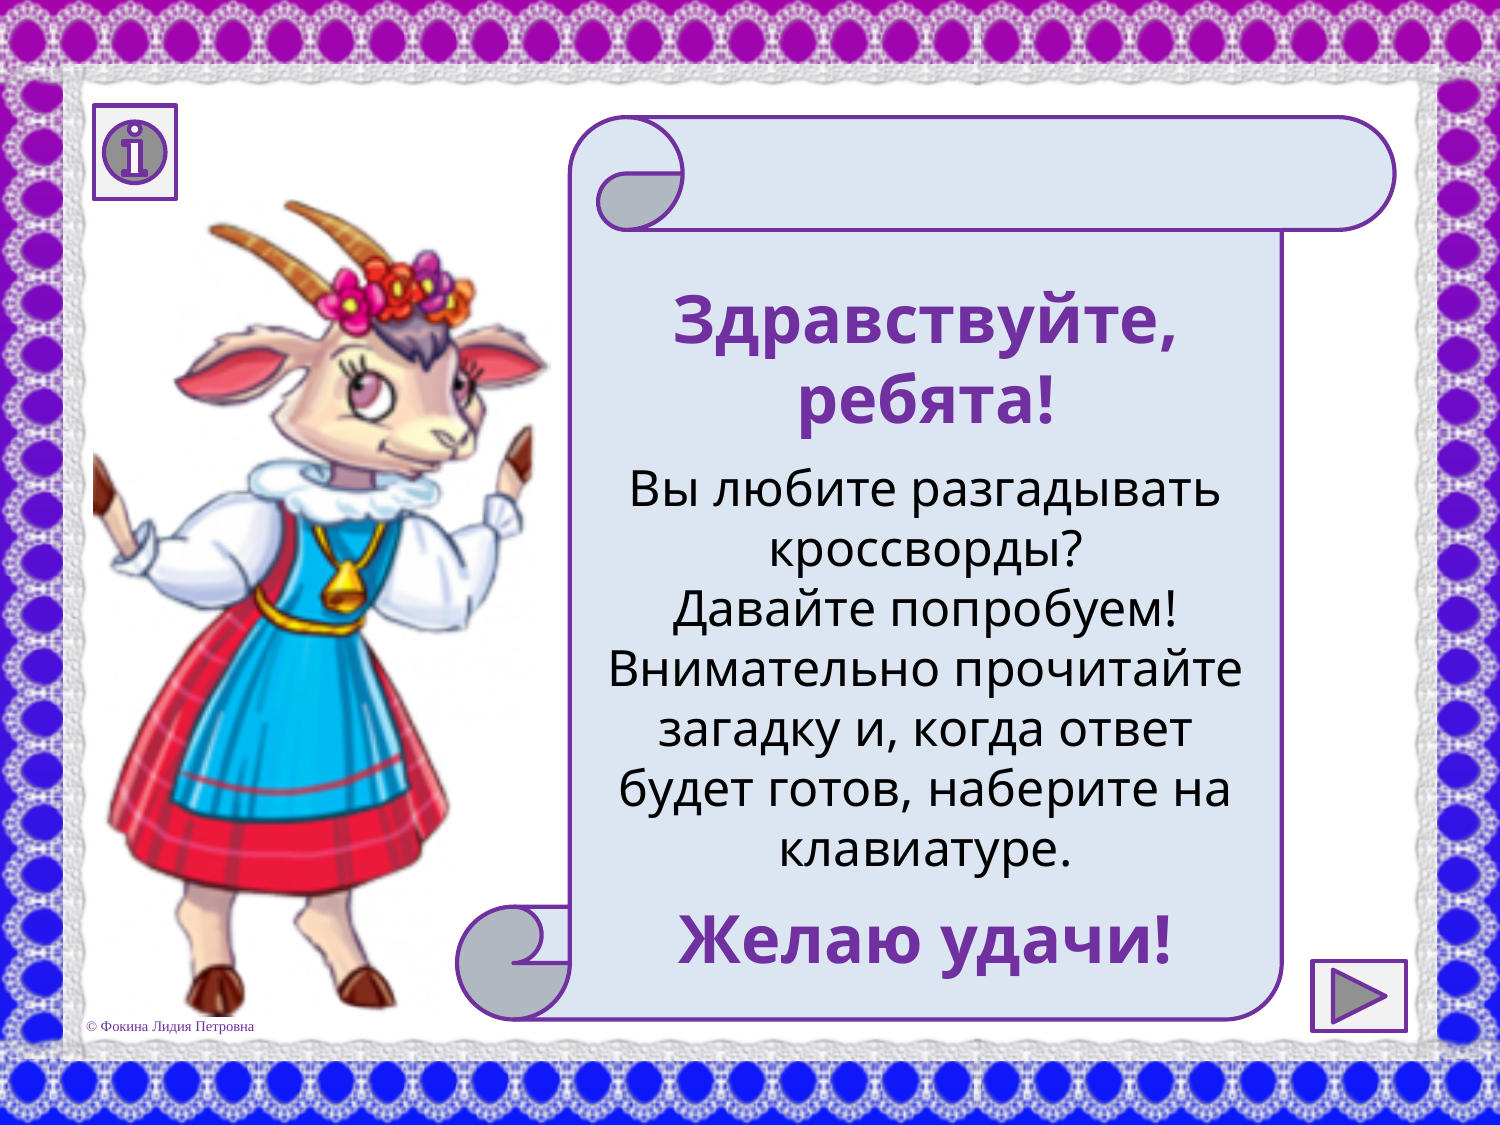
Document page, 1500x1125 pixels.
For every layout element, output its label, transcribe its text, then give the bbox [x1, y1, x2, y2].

text_box [1310, 959, 1408, 1033]
picture [0, 0, 1500, 1125]
picture [1, 67, 89, 1058]
text_box И [131, 143, 138, 173]
text_box [92, 103, 178, 198]
picture [93, 199, 551, 1017]
text_box [553, 115, 1397, 1022]
text_box Здравствуйте, ребята! Вы любите разгадывать кроссворды? Давайте попробуем! Внимательно прочитайте загадку и, когда ответ будет готов, наберите на клавиатуре. Желаю удачи! [574, 269, 1278, 984]
